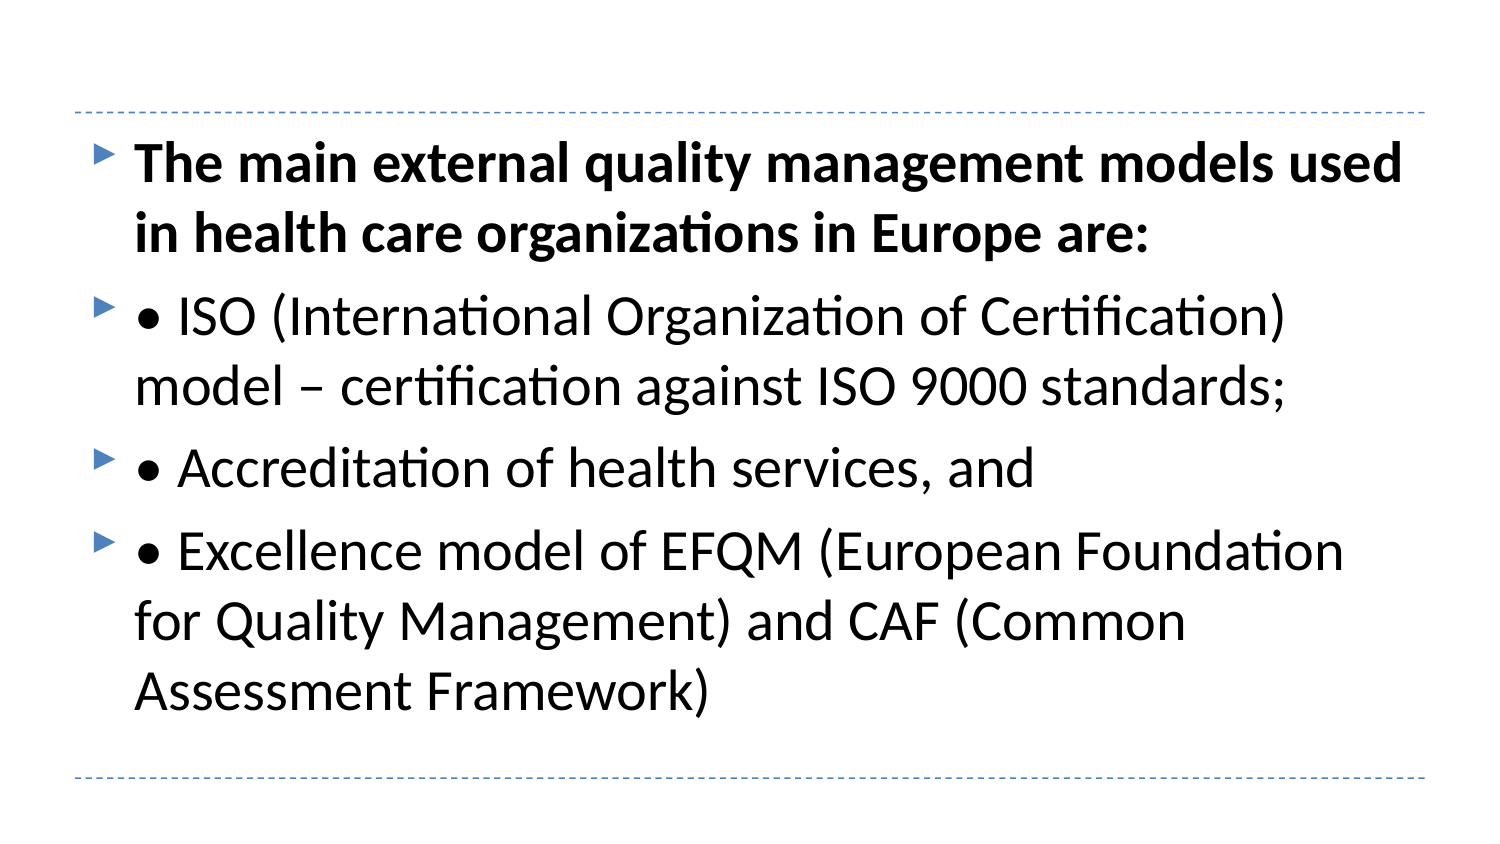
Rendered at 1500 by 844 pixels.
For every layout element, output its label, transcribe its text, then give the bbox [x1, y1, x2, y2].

list The main external quality management models used in health care organizations in Europe are: • ISO (International Organization of Certification) model – certification against ISO 9000 standards; • Accreditation of health services, and • Excellence model of EFQM (European Foundation for Quality Management) and CAF (Common Assessment Framework) [74, 34, 1426, 682]
